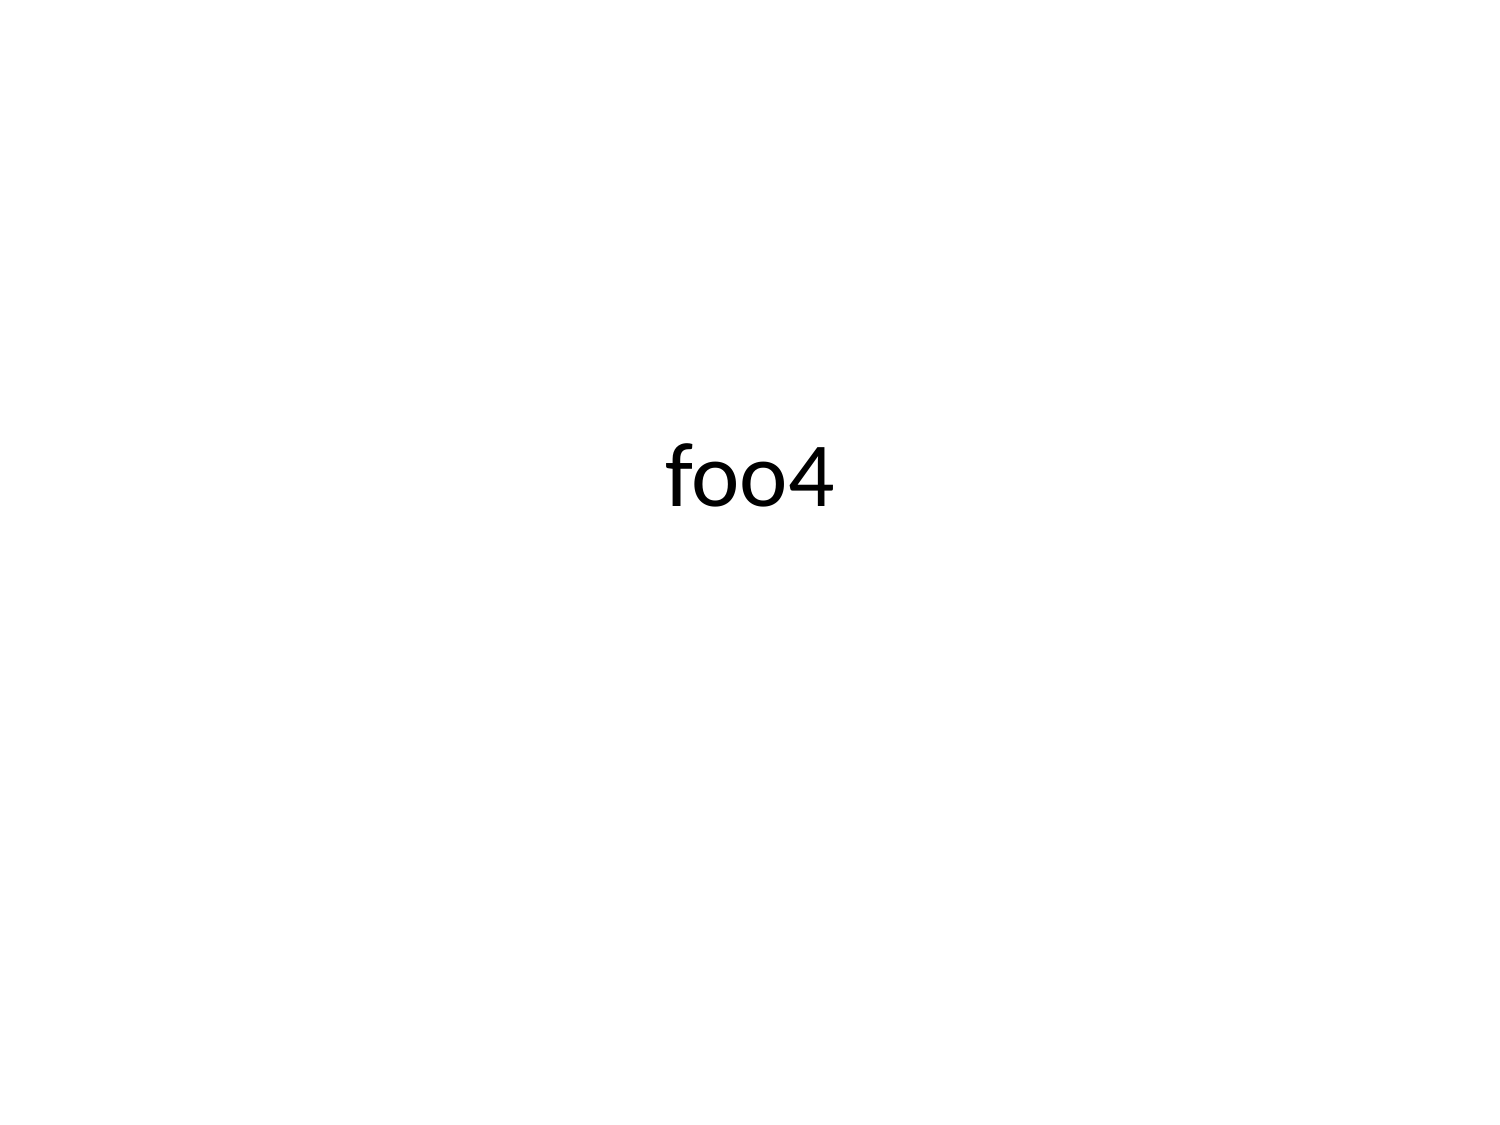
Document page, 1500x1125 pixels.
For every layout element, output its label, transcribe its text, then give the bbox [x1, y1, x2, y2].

title foo4 [112, 349, 1388, 591]
